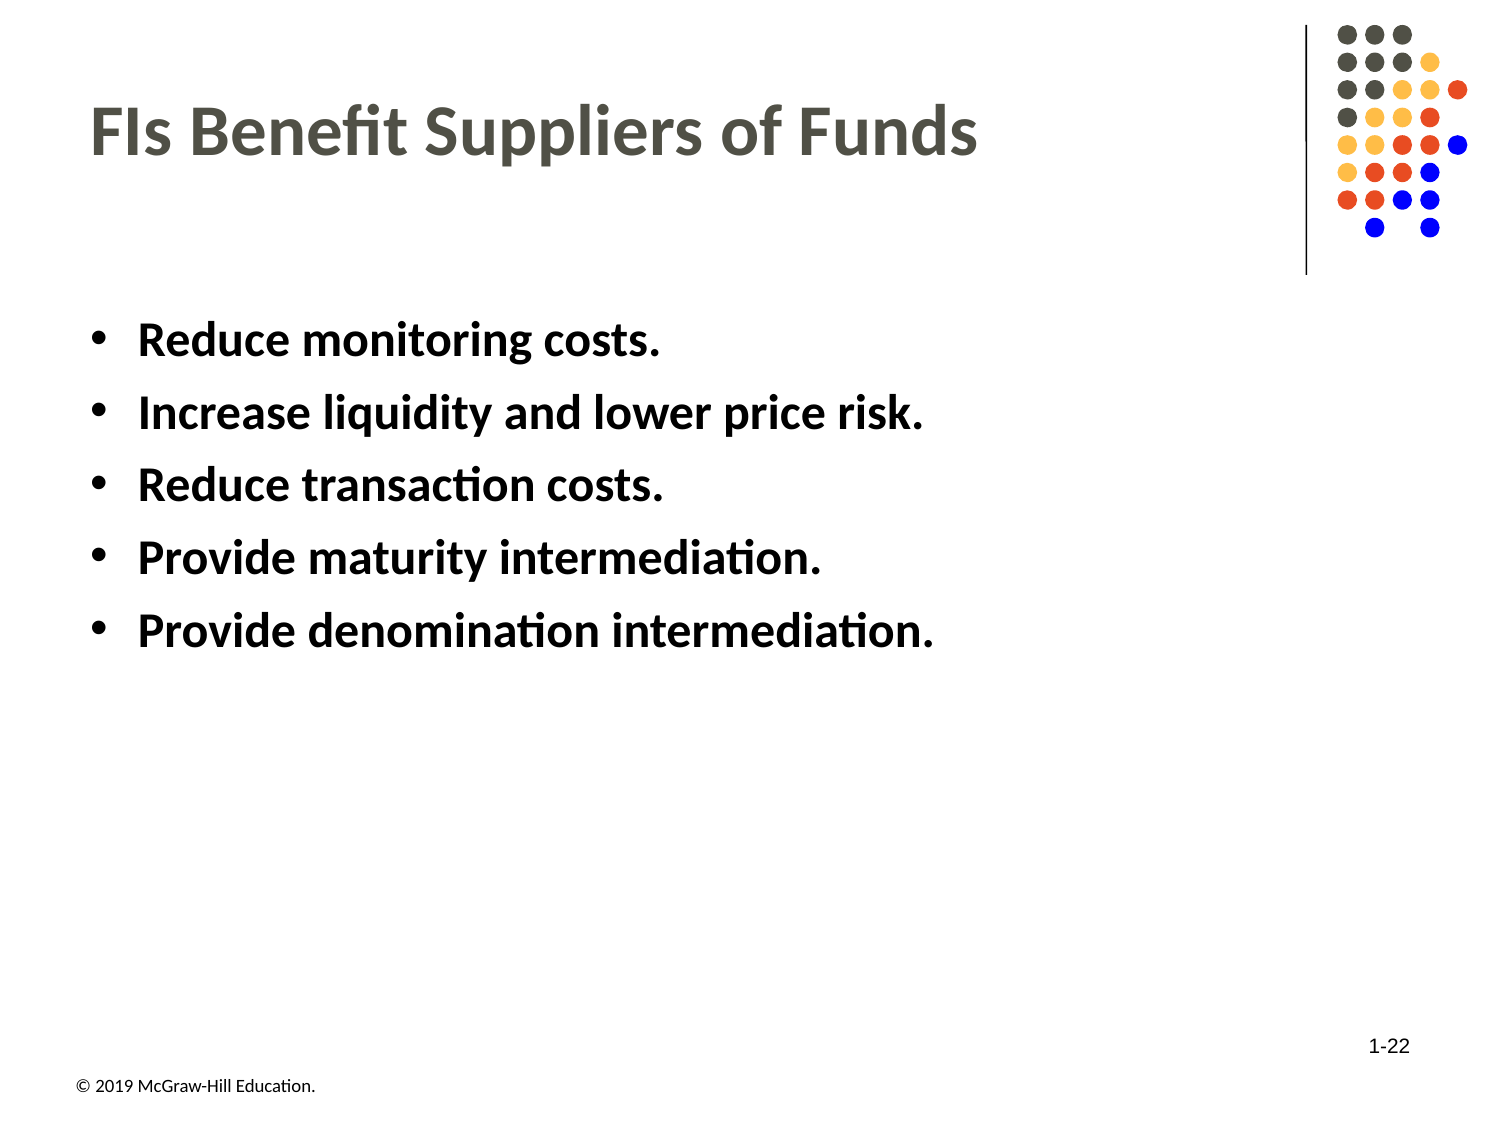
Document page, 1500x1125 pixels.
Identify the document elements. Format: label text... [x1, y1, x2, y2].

list Reduce monitoring costs. Increase liquidity and lower price risk. Reduce transaction costs. Provide maturity intermediation. Provide denomination intermediation. [75, 299, 1425, 683]
slide_number 1-22 [1074, 1025, 1425, 1100]
title F I s Benefit Suppliers of Funds [75, 53, 1285, 199]
